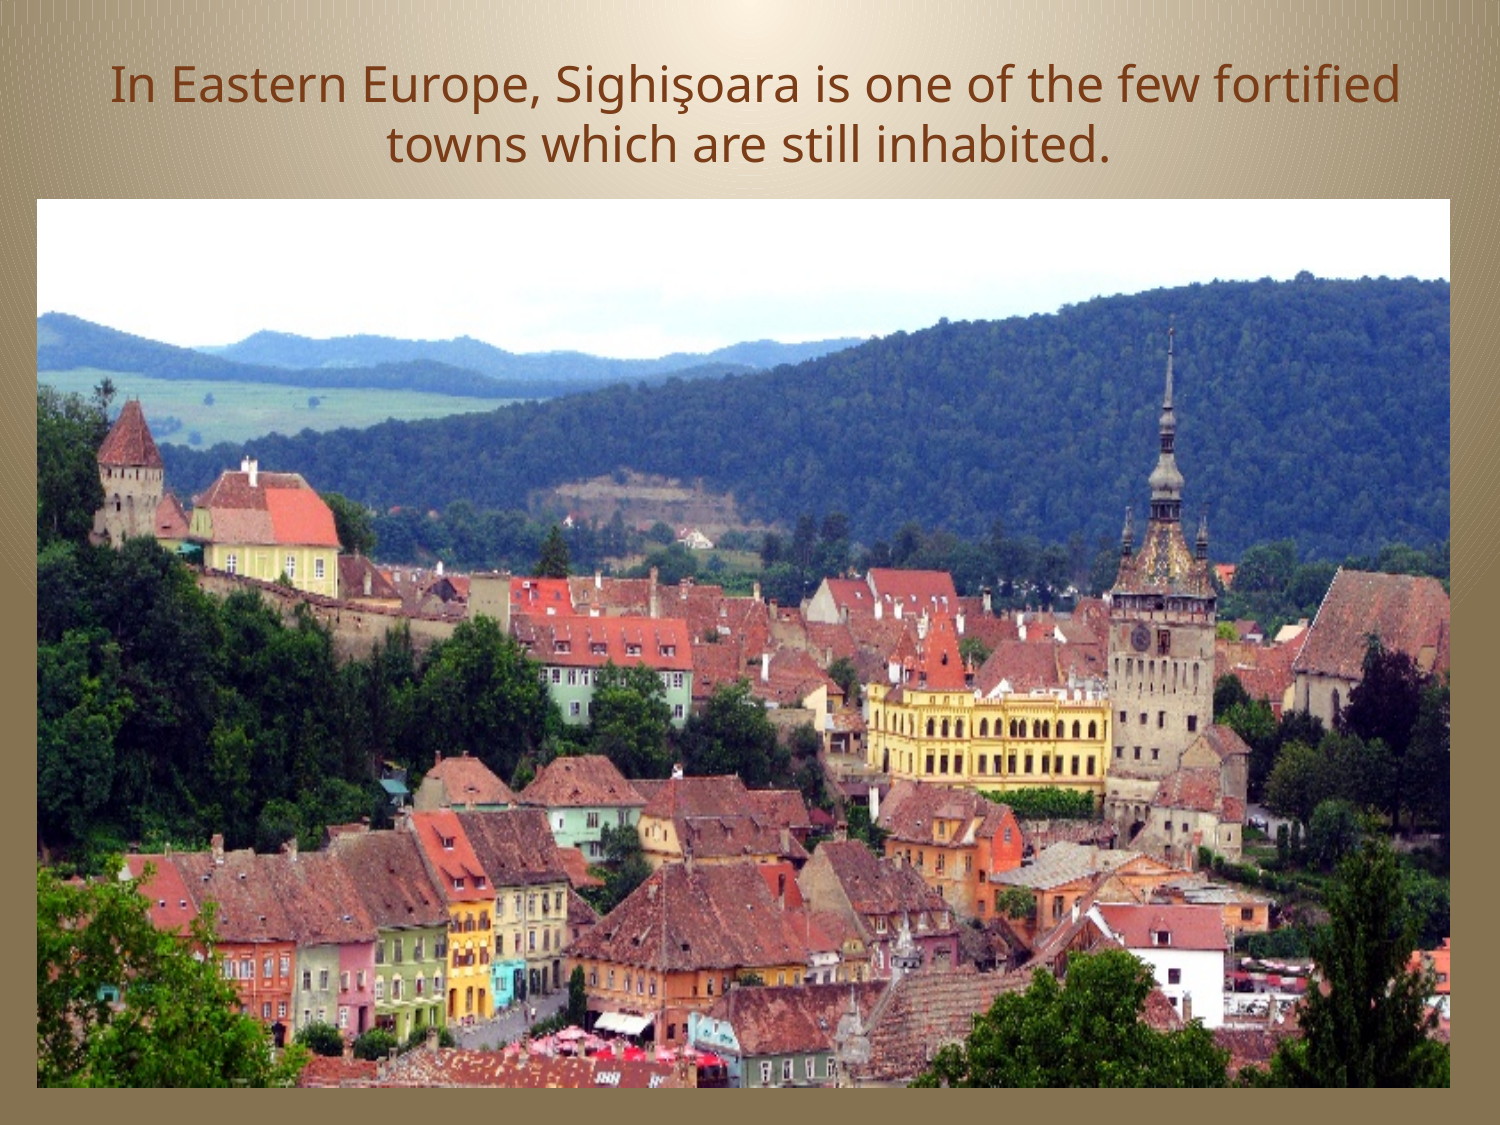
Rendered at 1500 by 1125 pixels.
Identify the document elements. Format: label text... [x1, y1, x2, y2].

title In Eastern Europe, Sighişoara is one of the few fortified towns which are still inhabited. [50, 45, 1463, 188]
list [37, 199, 1451, 1088]
